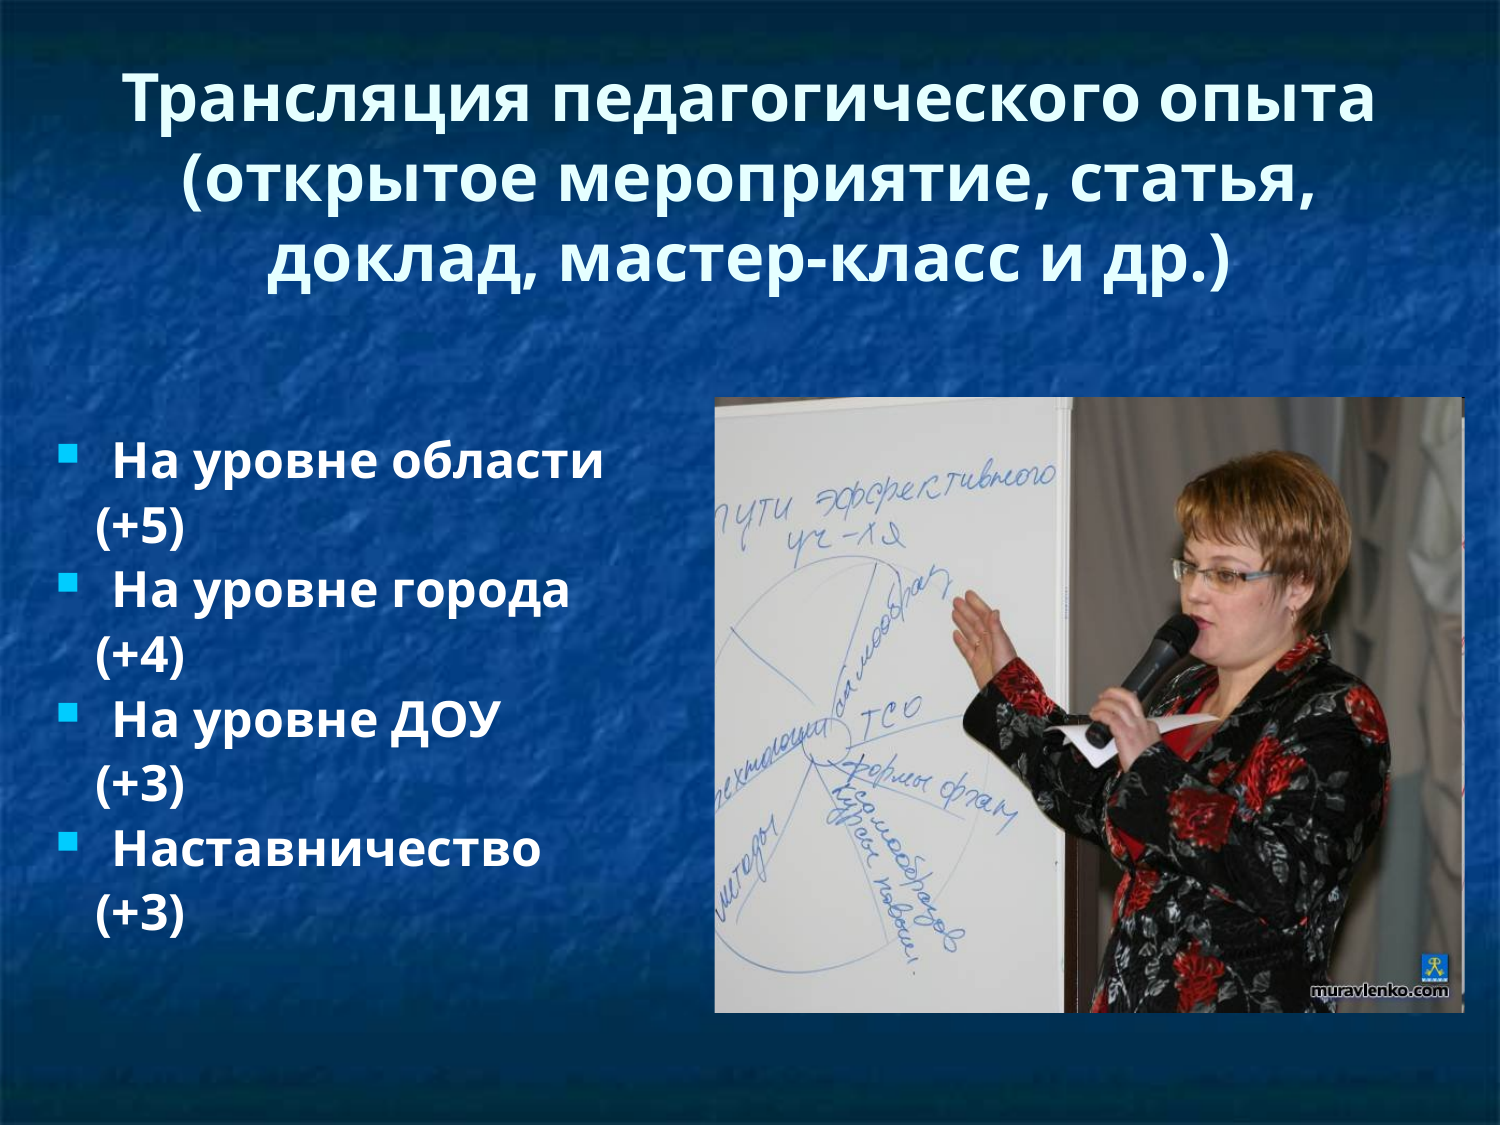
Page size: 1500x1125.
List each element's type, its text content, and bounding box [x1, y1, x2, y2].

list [714, 396, 1465, 1014]
list На уровне области (+5) На уровне города (+4) На уровне ДОУ (+3) Наставничество (+3) [40, 432, 639, 978]
title Трансляция педагогического опыта (открытое мероприятие, статья, доклад, мастер-класс и др.) [74, 57, 1425, 293]
picture [0, 0, 1500, 1125]
